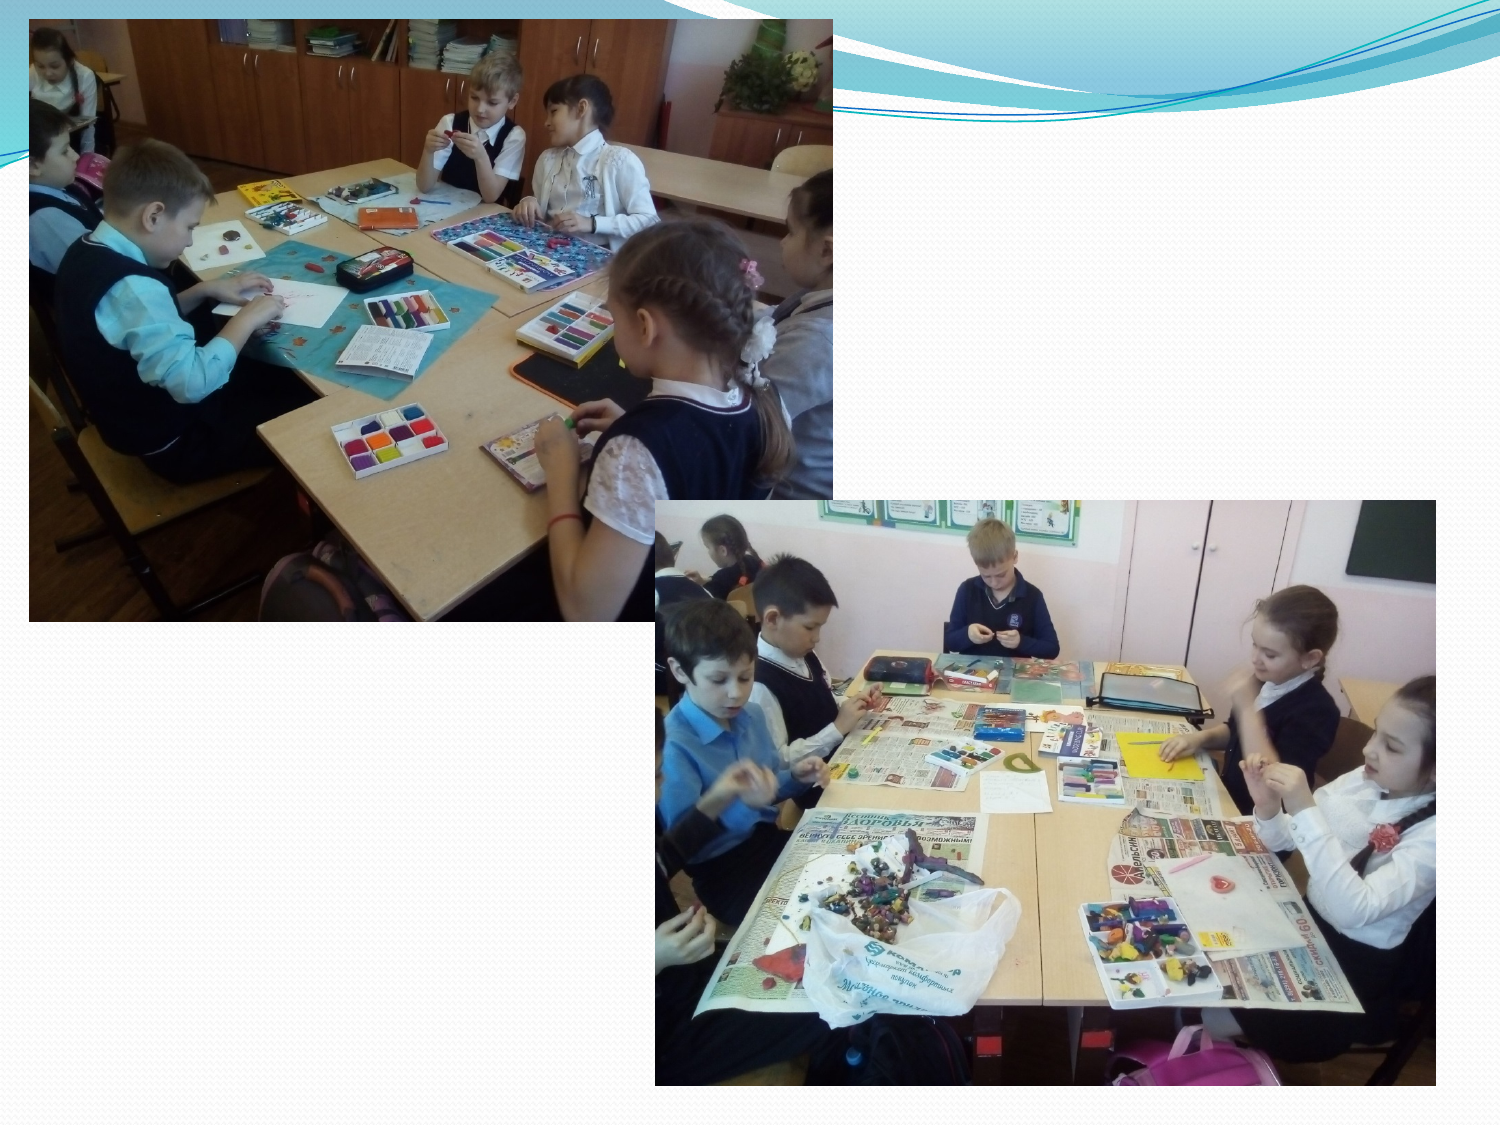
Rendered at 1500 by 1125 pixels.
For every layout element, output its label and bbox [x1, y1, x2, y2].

picture [29, 18, 1436, 1086]
